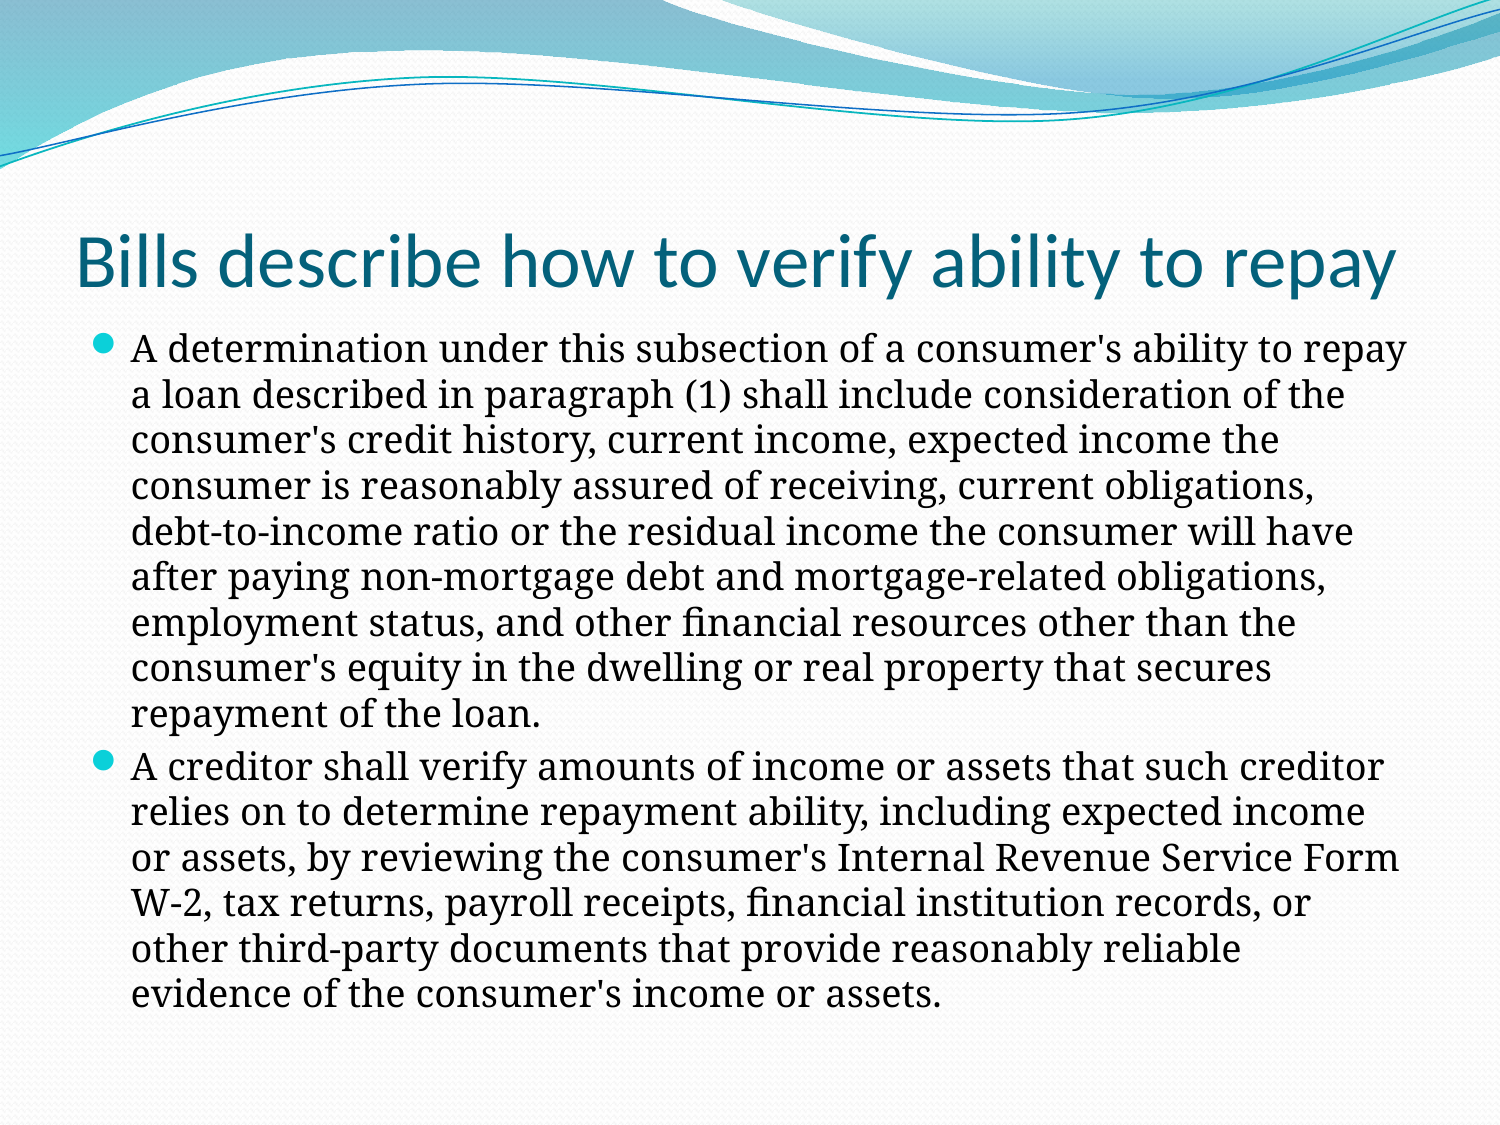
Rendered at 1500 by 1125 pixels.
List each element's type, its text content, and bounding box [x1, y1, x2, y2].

list A determination under this subsection of a consumer's ability to repay a loan described in paragraph (1) shall include consideration of the consumer's credit history, current income, expected income the consumer is reasonably assured of receiving, current obligations, debt-to-income ratio or the residual income the consumer will have after paying non-mortgage debt and mortgage-related obligations, employment status, and other financial resources other than the consumer's equity in the dwelling or real property that secures repayment of the loan. A creditor shall verify amounts of income or assets that such creditor relies on to determine repayment ability, including expected income or assets, by reviewing the consumer's Internal Revenue Service Form W-2, tax returns, payroll receipts, financial institution records, or other third-party documents that provide reasonably reliable evidence of the consumer's income or assets. [74, 317, 1426, 1038]
title Bills describe how to verify ability to repay [74, 115, 1426, 304]
